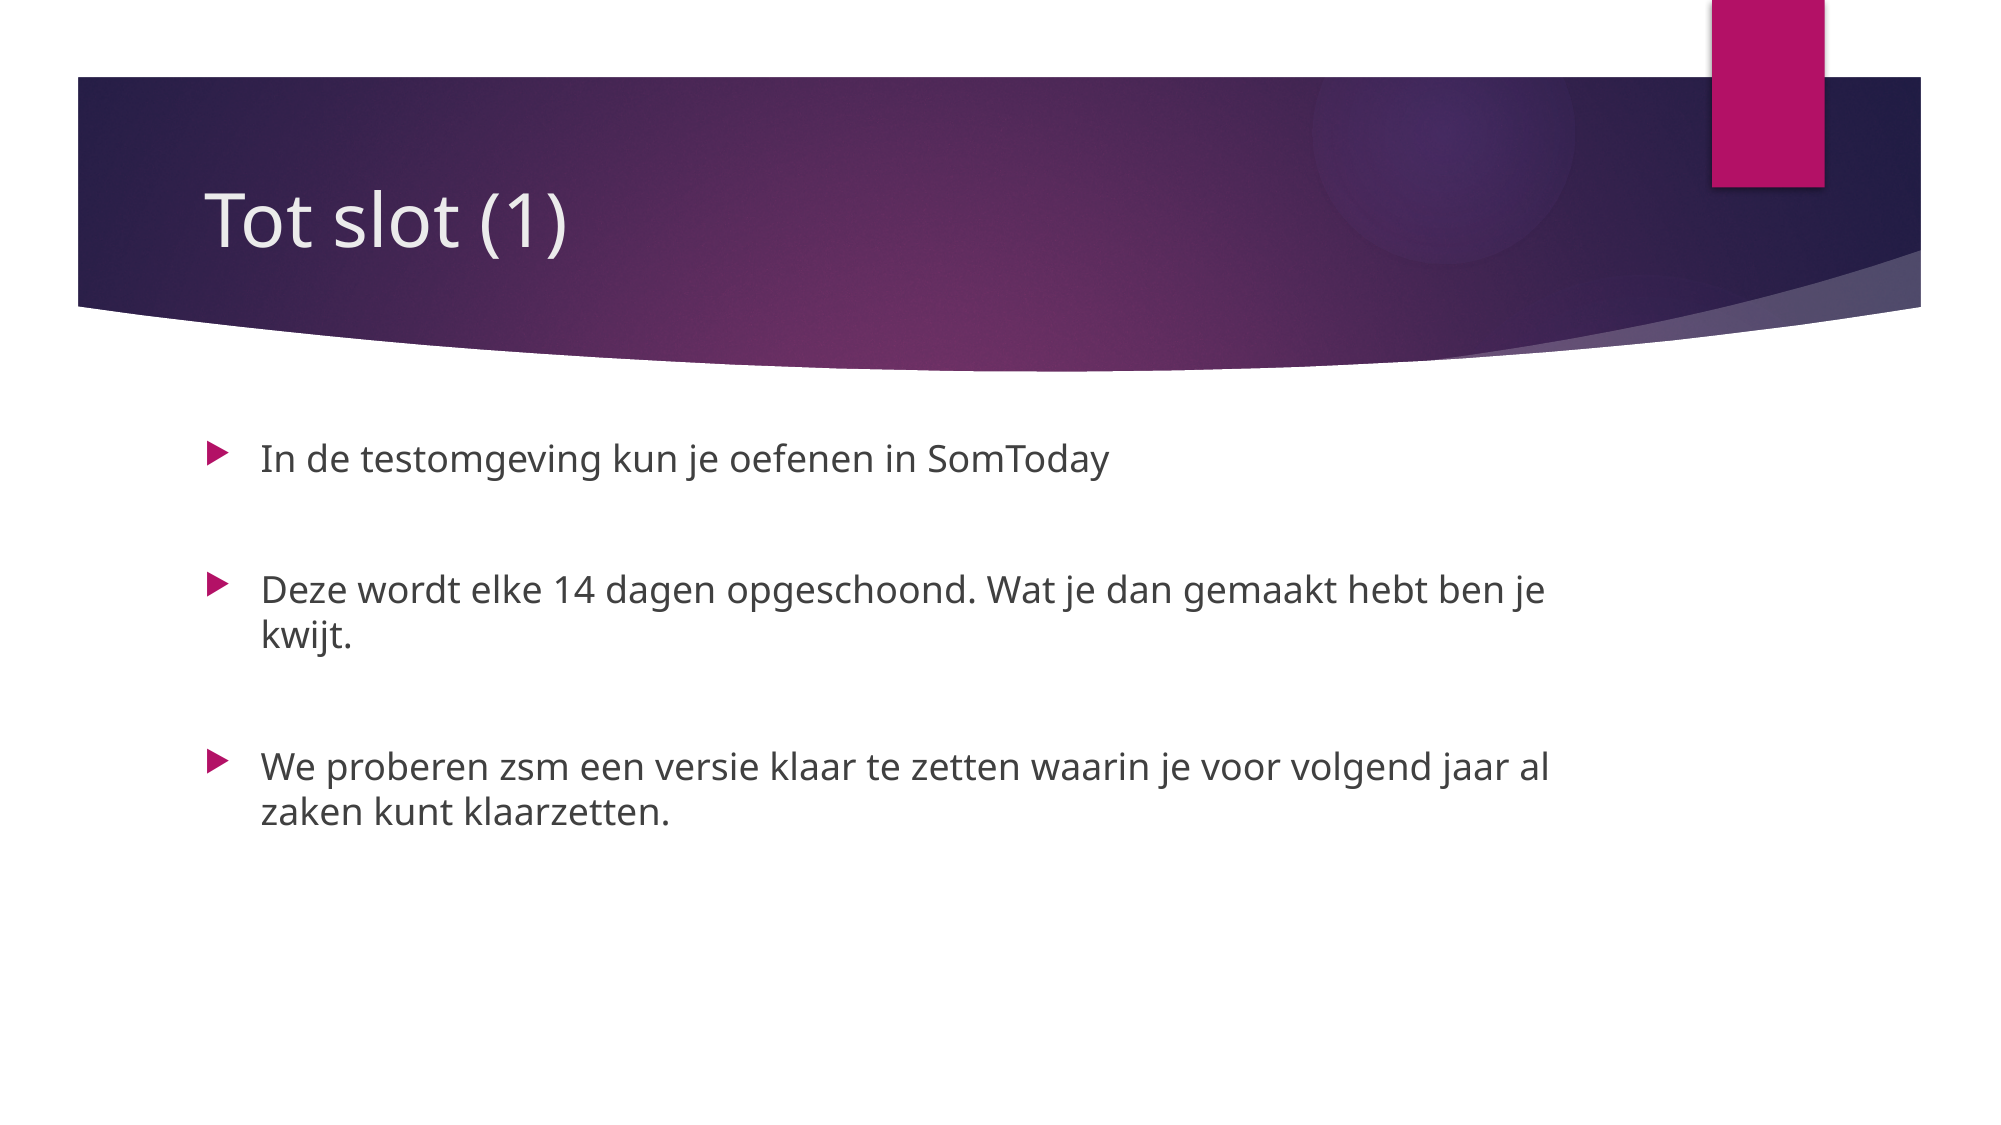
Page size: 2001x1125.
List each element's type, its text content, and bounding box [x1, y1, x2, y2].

title Tot slot (1) [189, 159, 1627, 276]
list In de testomgeving kun je oefenen in SomToday Deze wordt elke 14 dagen opgeschoond. Wat je dan gemaakt hebt ben je kwijt. We proberen zsm een versie klaar te zetten waarin je voor volgend jaar al zaken kunt klaarzetten. [189, 427, 1638, 988]
